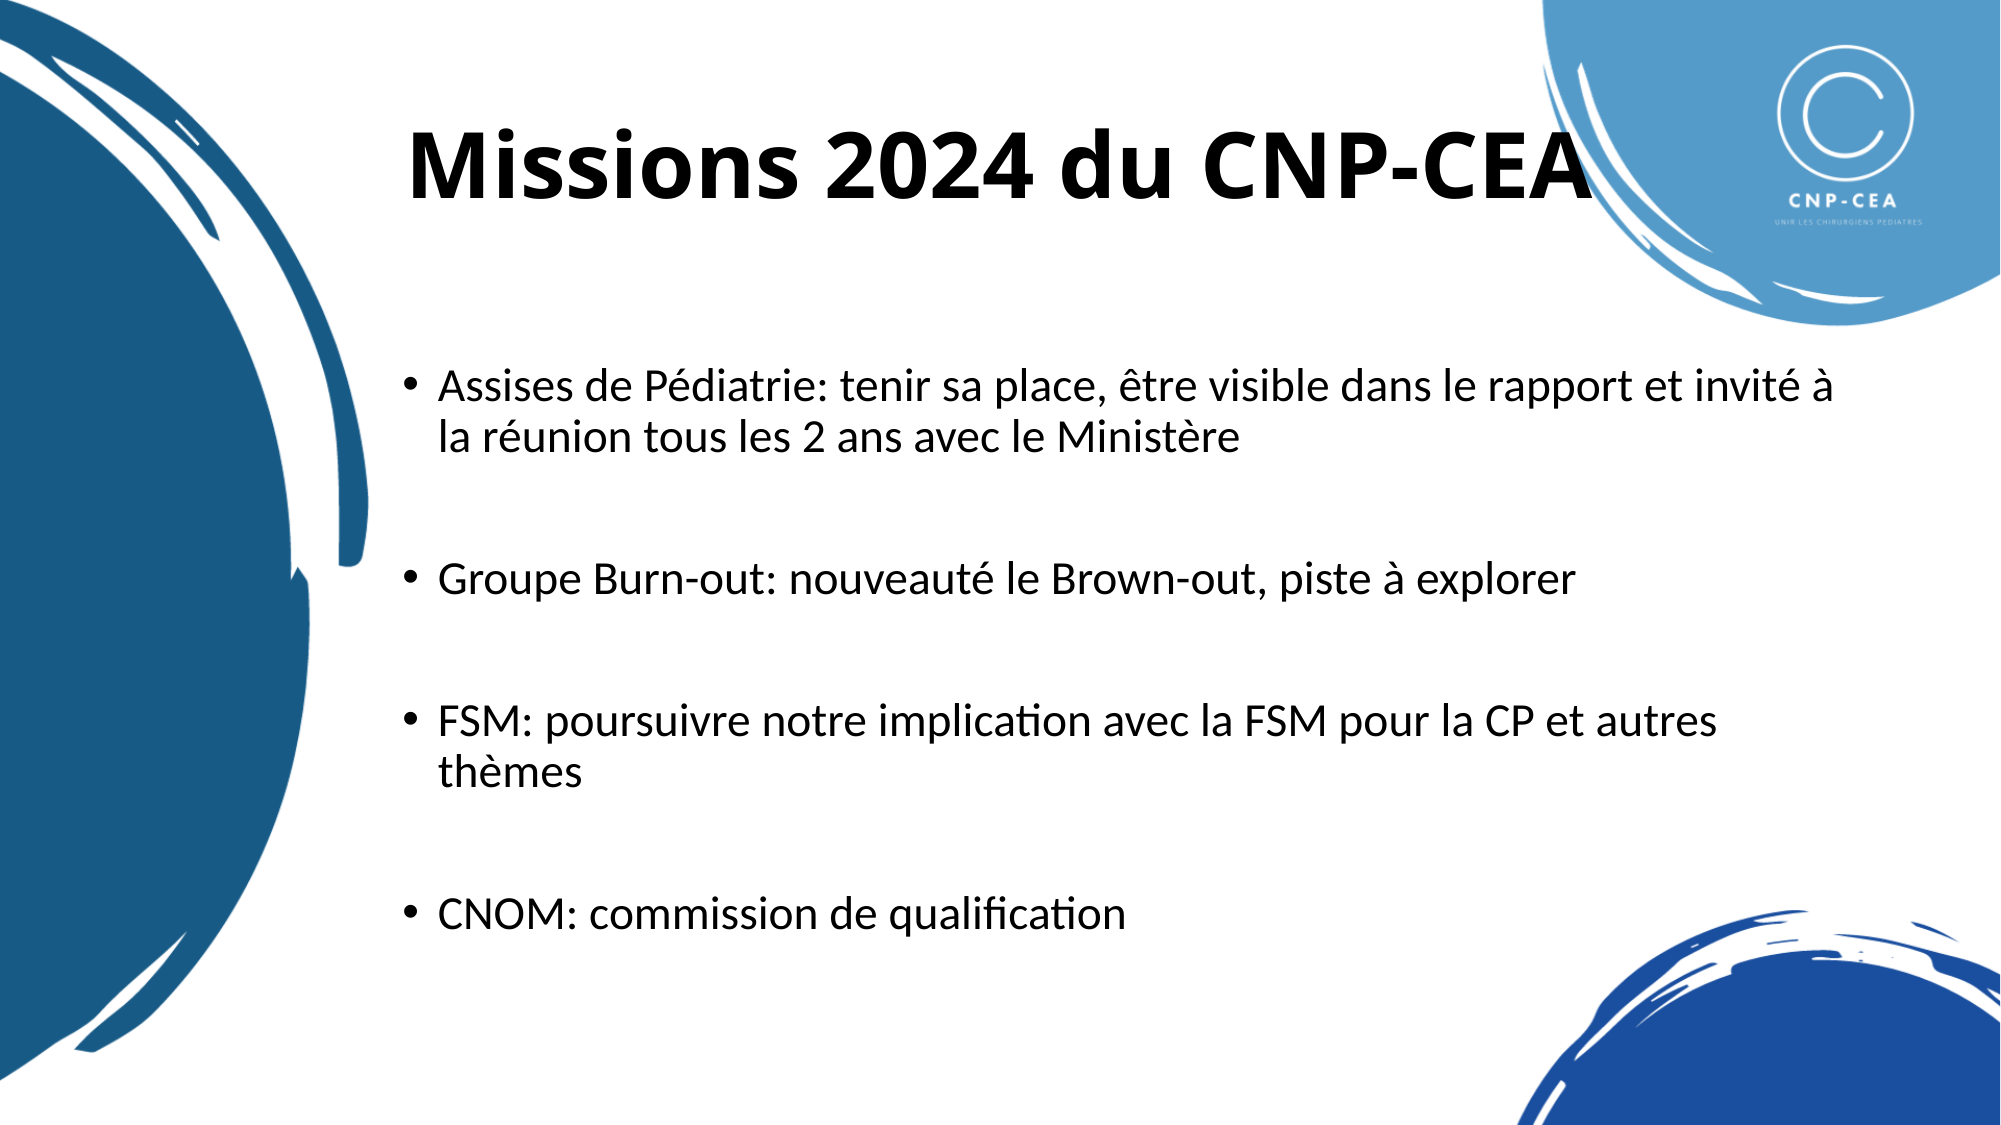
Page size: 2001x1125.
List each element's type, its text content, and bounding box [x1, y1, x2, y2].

title Missions 2024 du CNP-CEA [137, 59, 1863, 278]
list Assises de Pédiatrie: tenir sa place, être visible dans le rapport et invité à la réunion tous les 2 ans avec le Ministère Groupe Burn-out: nouveauté le Brown-out, piste à explorer FSM: poursuivre notre implication avec la FSM pour la CP et autres thèmes CNOM: commission de qualification [387, 352, 1853, 951]
picture [0, 0, 2001, 1125]
